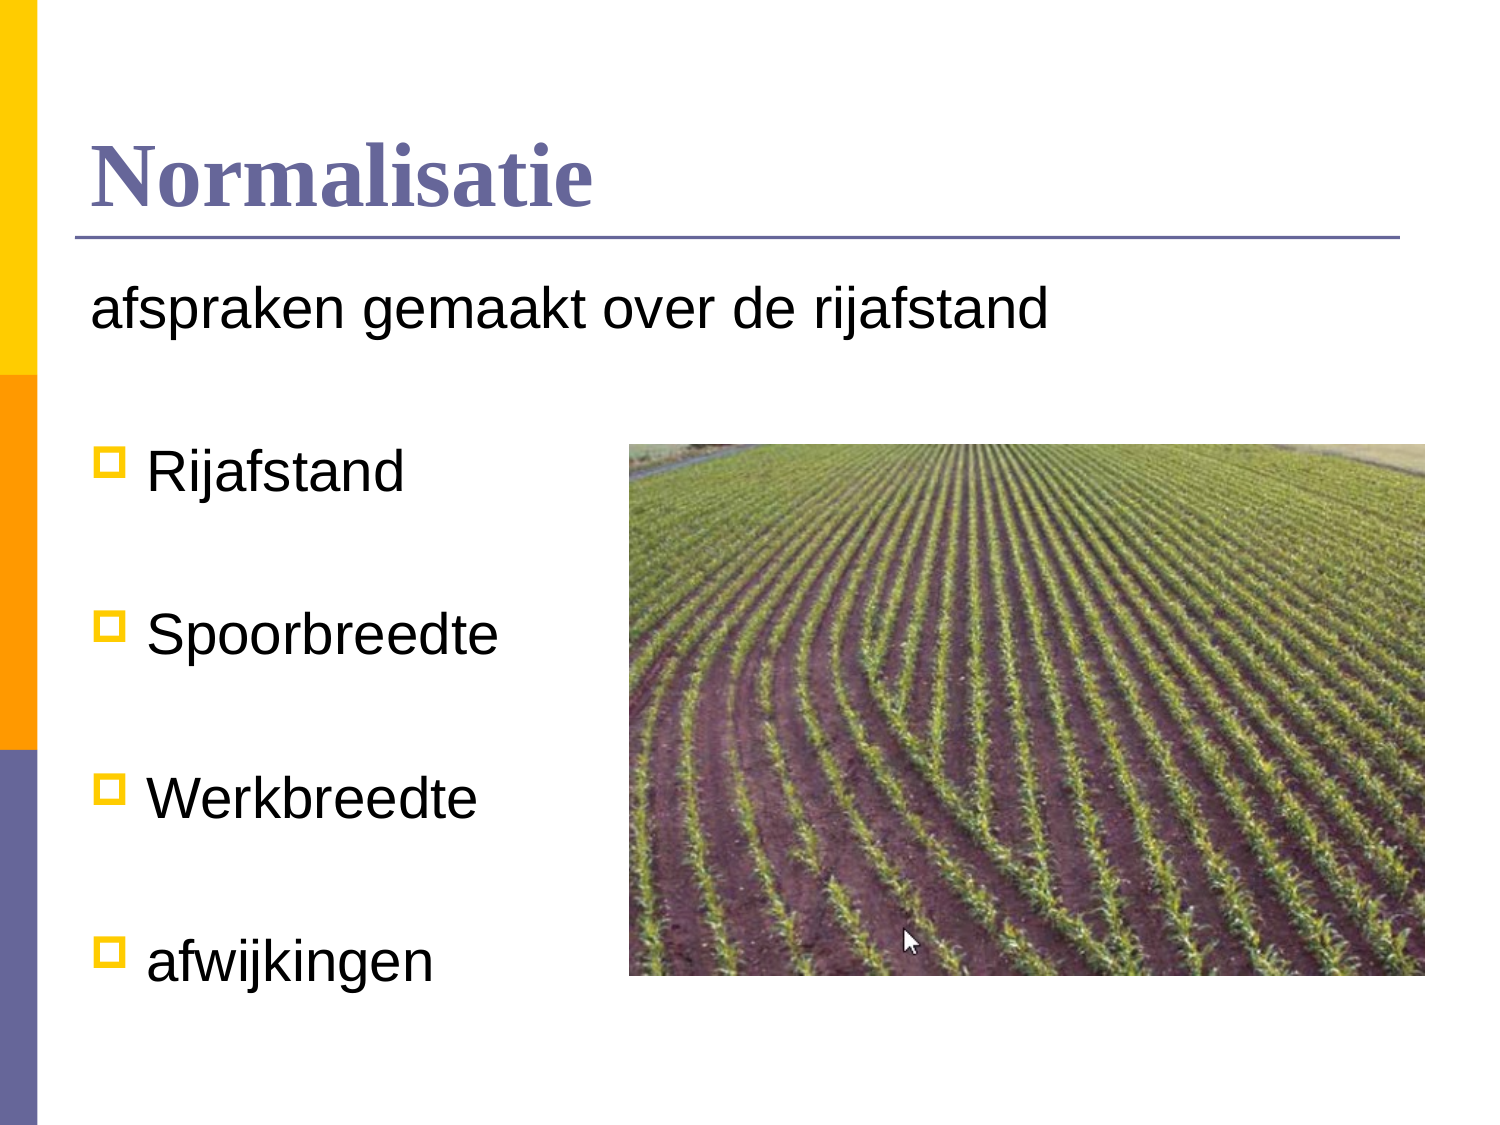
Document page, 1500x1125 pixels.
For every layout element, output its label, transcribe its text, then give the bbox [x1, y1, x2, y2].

list afspraken gemaakt over de rijafstand Rijafstand Spoorbreedte Werkbreedte afwijkingen [75, 262, 1425, 1094]
picture [629, 444, 1425, 976]
title Normalisatie [75, 45, 1425, 233]
